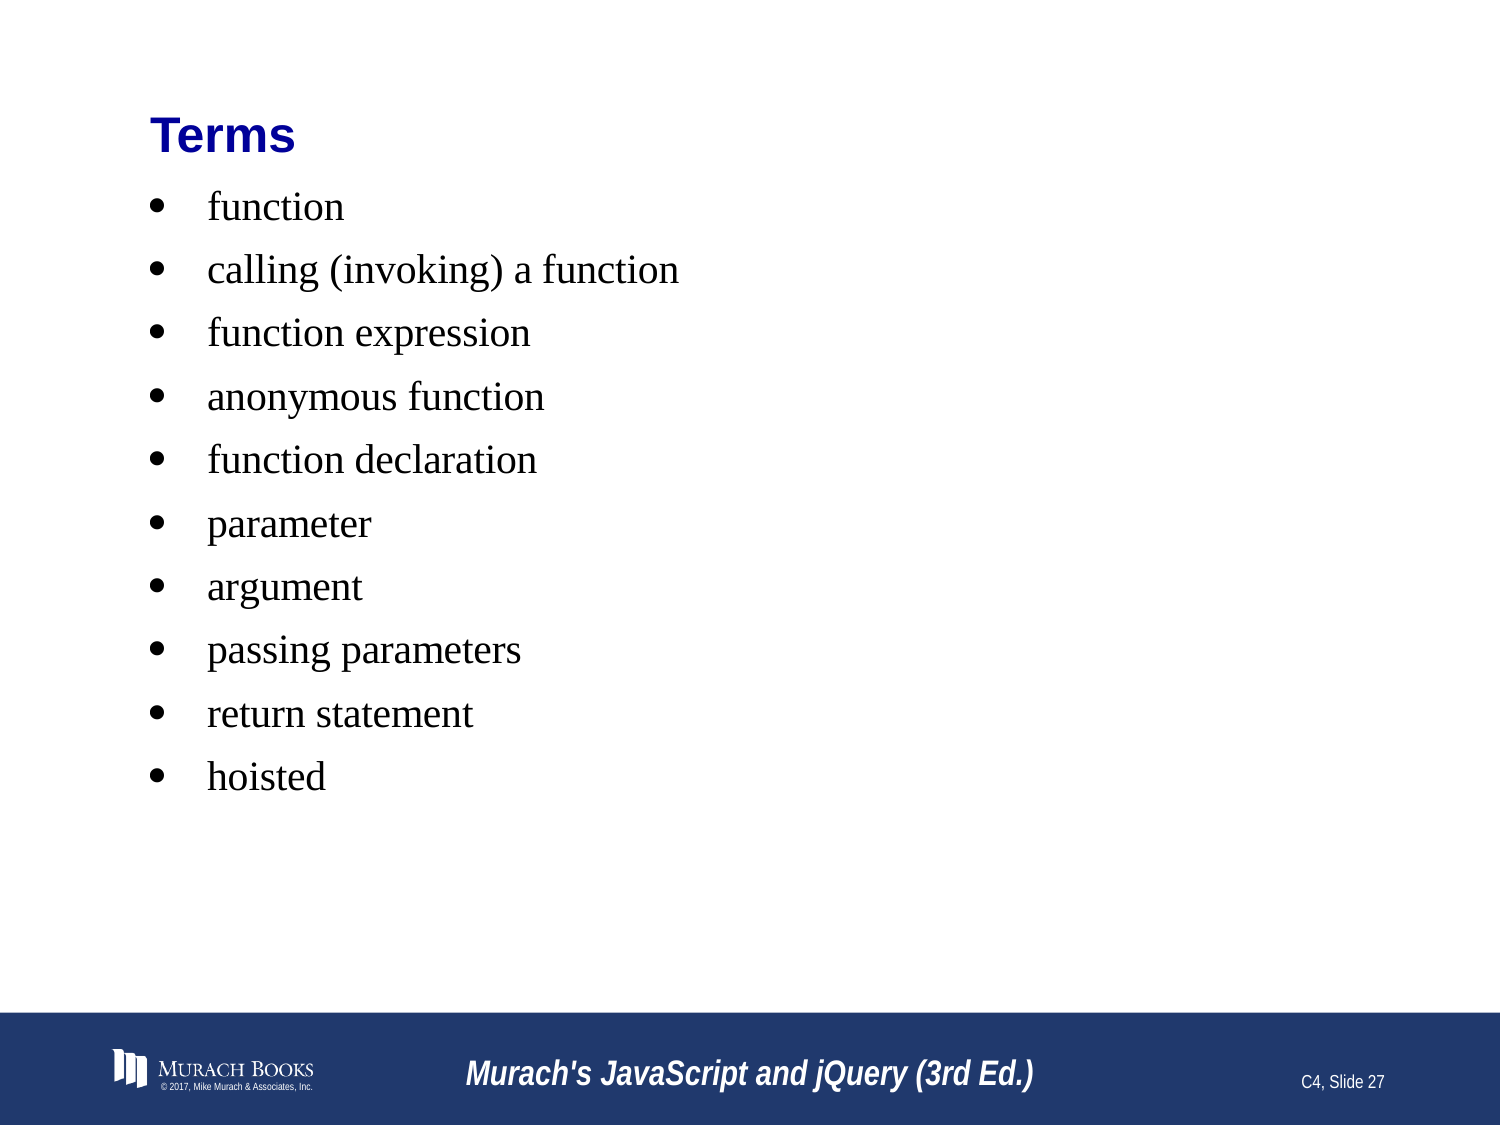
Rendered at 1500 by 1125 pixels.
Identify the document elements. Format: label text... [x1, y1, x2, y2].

slide_number Murach's JavaScript and jQuery (3rd Ed.) [463, 1025, 1050, 1100]
slide_number C4, Slide 27 [1087, 1025, 1400, 1100]
title Terms [150, 102, 1350, 164]
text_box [149, 178, 1350, 813]
footer © 2017, Mike Murach & Associates, Inc. [12, 1025, 463, 1100]
